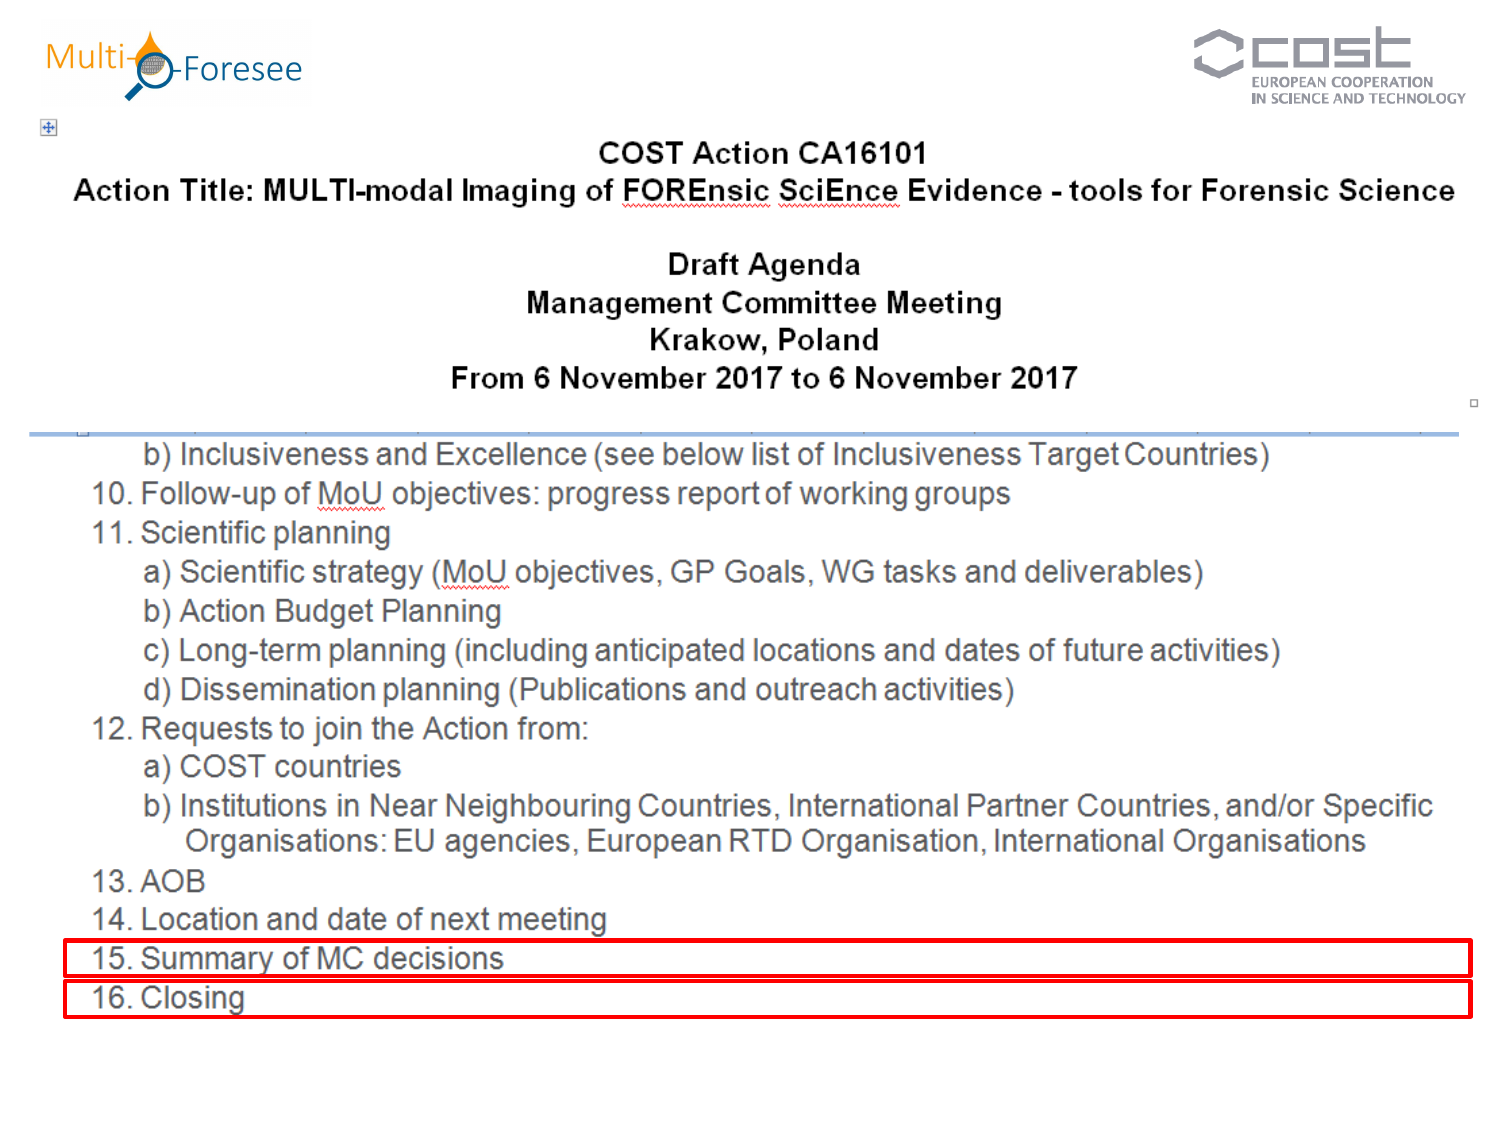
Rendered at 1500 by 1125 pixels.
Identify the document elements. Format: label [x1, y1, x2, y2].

text_box [1464, 979, 1473, 1019]
picture [0, 18, 1500, 421]
text_box [1464, 938, 1473, 978]
picture [40, 18, 312, 108]
picture [29, 432, 1460, 1036]
